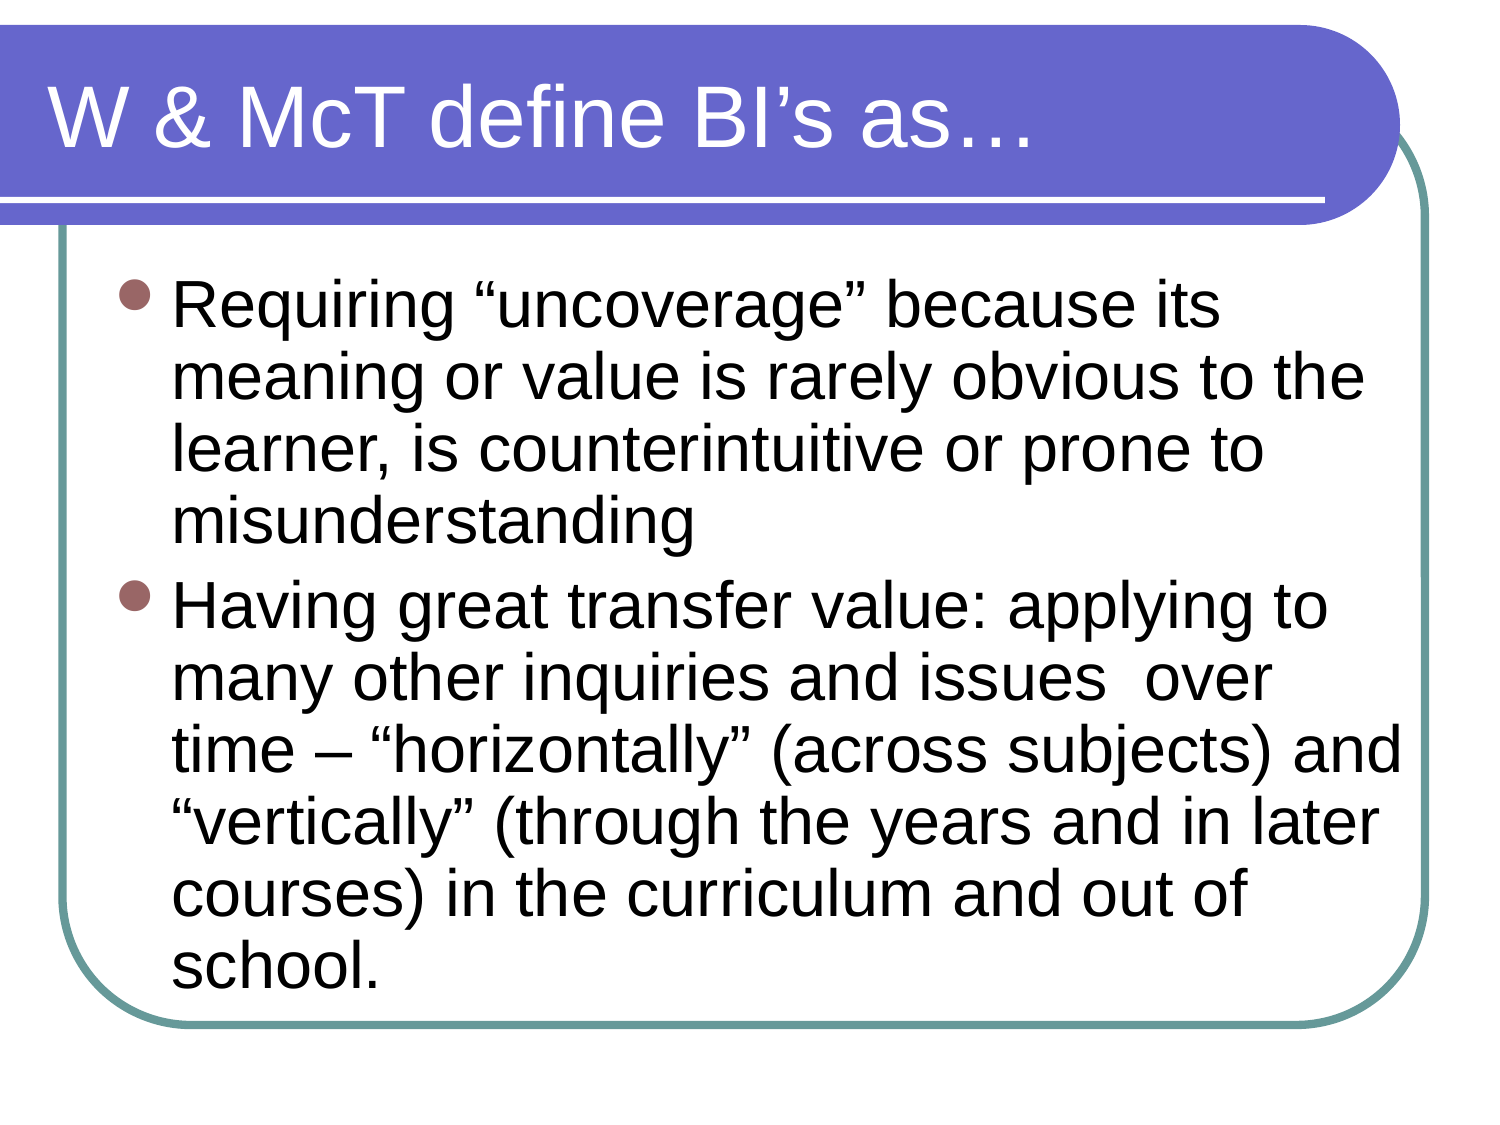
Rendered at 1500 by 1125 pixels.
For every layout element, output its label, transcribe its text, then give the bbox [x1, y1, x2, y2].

title W & McT define BI’s as… [31, 37, 1348, 188]
list Requiring “uncoverage” because its meaning or value is rarely obvious to the learner, is counterintuitive or prone to misunderstanding Having great transfer value: applying to many other inquiries and issues over time – “horizontally” (across subjects) and “vertically” (through the years and in later courses) in the curriculum and out of school. [99, 262, 1426, 1063]
